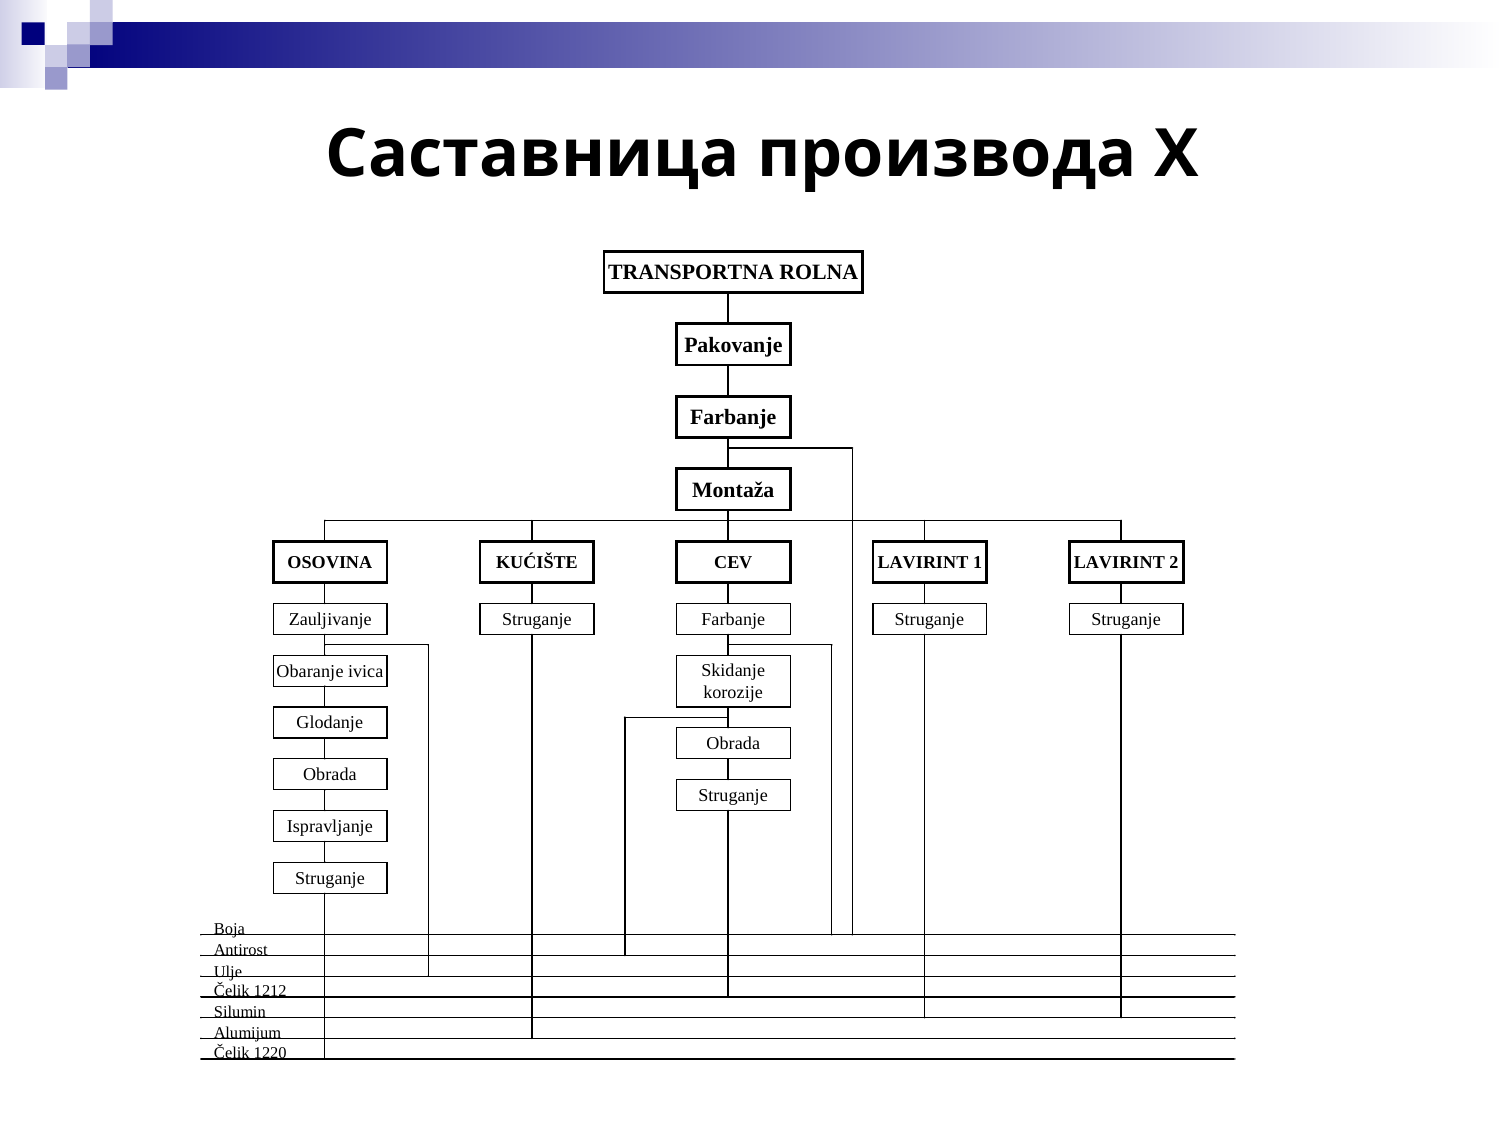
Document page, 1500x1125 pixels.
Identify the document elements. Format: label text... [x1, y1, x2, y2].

title Саставница производа X [299, 74, 1226, 226]
picture [199, 249, 1238, 1072]
